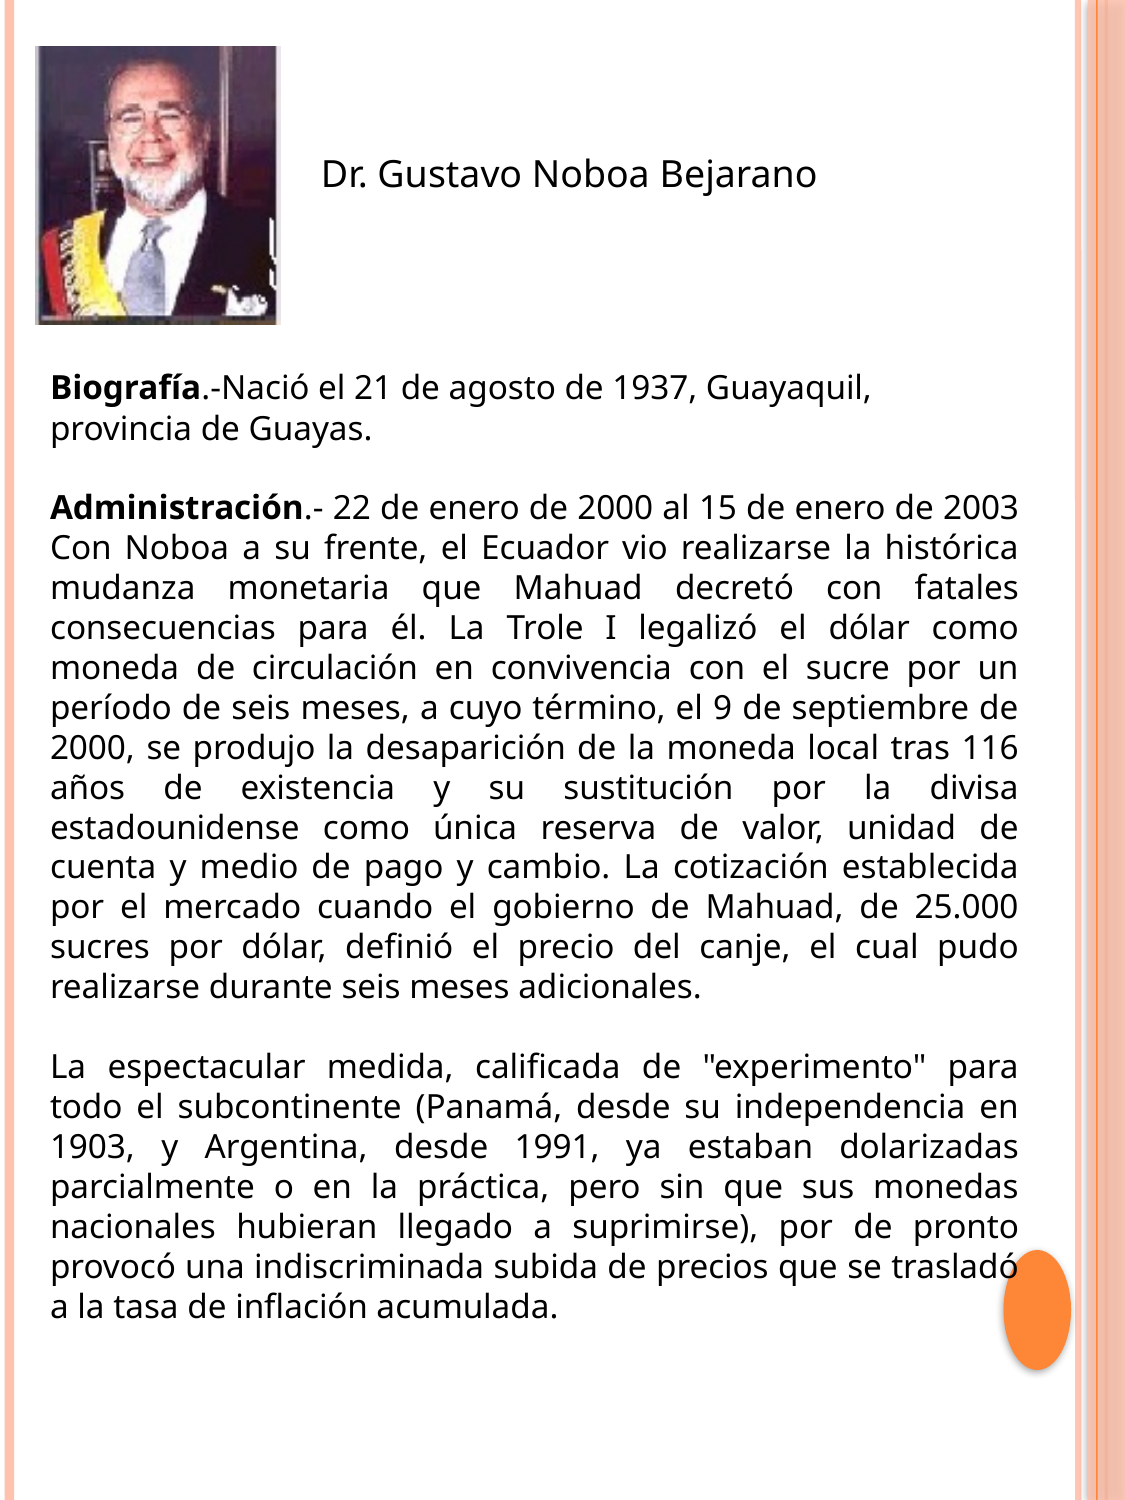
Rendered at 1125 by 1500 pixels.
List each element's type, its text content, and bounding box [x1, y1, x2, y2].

text_box Biografía.-Nació el 21 de agosto de 1937, Guayaquil, provincia de Guayas. Administración.- 22 de enero de 2000 al 15 de enero de 2003 Con Noboa a su frente, el Ecuador vio realizarse la histórica mudanza monetaria que Mahuad decretó con fatales consecuencias para él. La Trole I legalizó el dólar como moneda de circulación en convivencia con el sucre por un período de seis meses, a cuyo término, el 9 de septiembre de 2000, se produjo la desaparición de la moneda local tras 116 años de existencia y su sustitución por la divisa estadounidense como única reserva de valor, unidad de cuenta y medio de pago y cambio. La cotización establecida por el mercado cuando el gobierno de Mahuad, de 25.000 sucres por dólar, definió el precio del canje, el cual pudo realizarse durante seis meses adicionales. La espectacular medida, calificada de "experimento" para todo el subcontinente (Panamá, desde su independencia en 1903, y Argentina, desde 1991, ya estaban dolarizadas parcialmente o en la práctica, pero sin que sus monedas nacionales hubieran llegado a suprimirse), por de pronto provocó una indiscriminada subida de precios que se trasladó a la tasa de inflación acumulada. [35, 359, 1035, 1333]
text_box Dr. Gustavo Noboa Bejarano [306, 142, 843, 203]
picture [34, 46, 282, 326]
